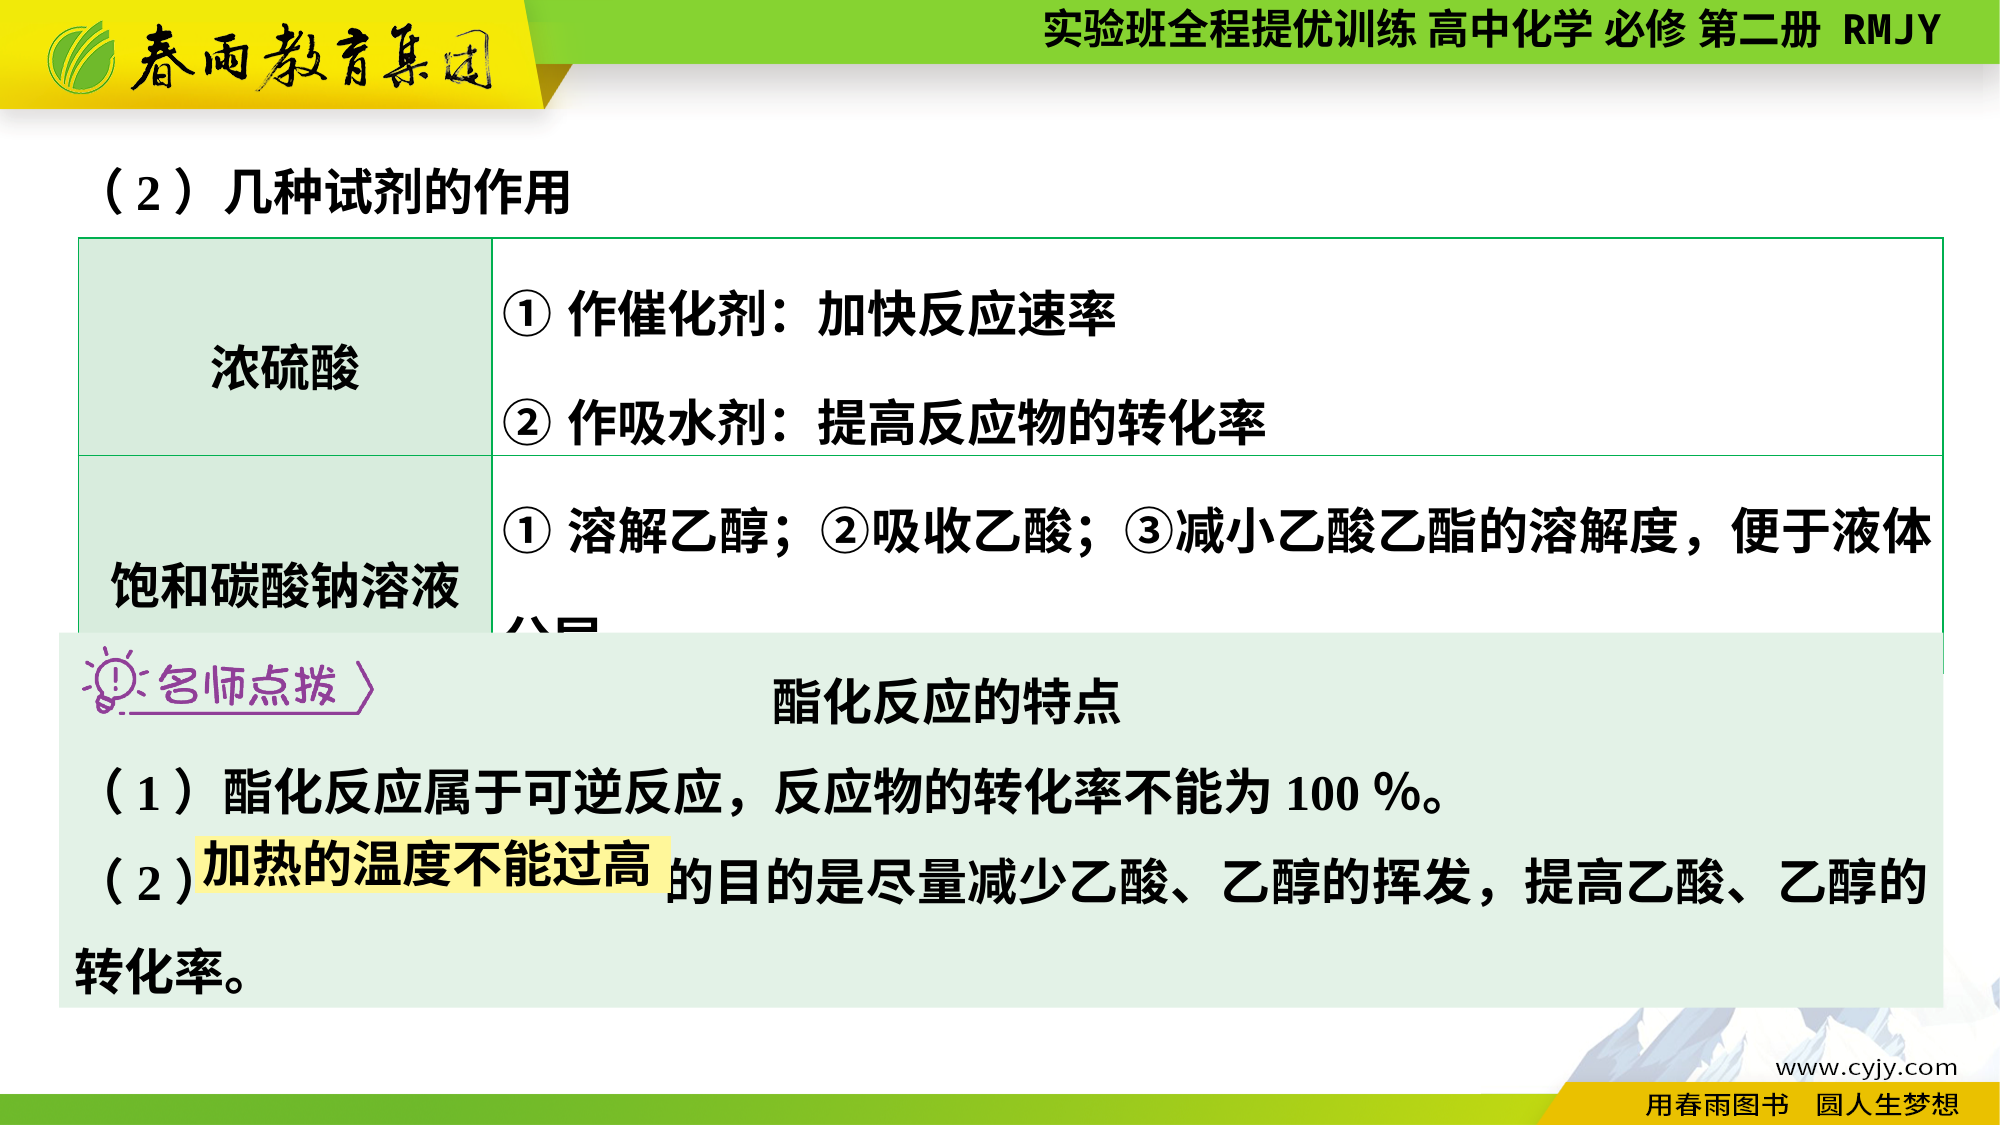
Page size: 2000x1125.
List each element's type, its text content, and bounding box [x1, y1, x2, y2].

table_cell 饱和碳酸钠溶液 [79, 456, 491, 632]
list （2）几种试剂的作用 [59, 122, 1944, 217]
picture [0, 0, 2000, 1125]
text_box 酯化反应的特点 （1）酯化反应属于可逆反应，反应物的转化率不能为100％。 （2） 的目的是尽量减少乙酸、乙醇的挥发，提高乙酸、乙醇的转化率。 [59, 632, 1944, 1008]
table_cell ①溶解乙醇；②吸收乙酸；③减小乙酸乙酯的溶解度，便于液体分层 [493, 456, 1942, 632]
table_header ①作催化剂：加快反应速率 ②作吸水剂：提高反应物的转化率 [493, 239, 1942, 455]
table_header 浓硫酸 [79, 239, 491, 455]
text_box 加热的温度不能过高 [187, 824, 668, 900]
